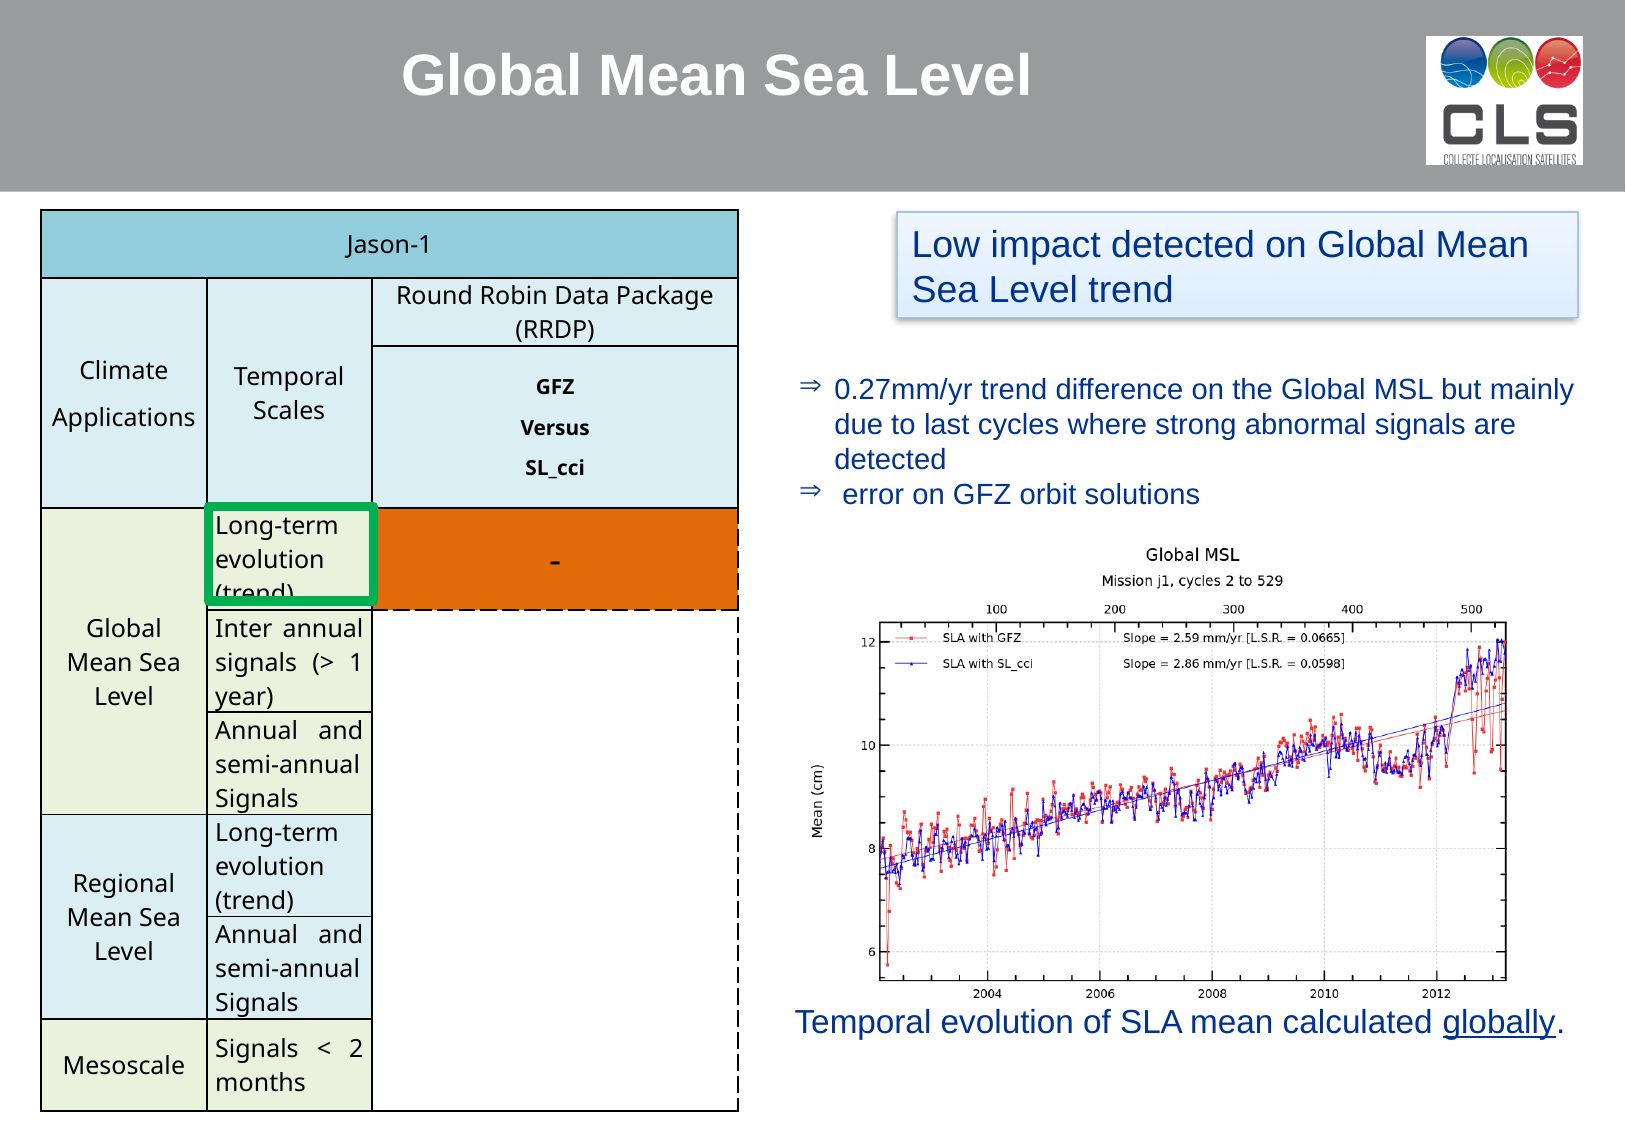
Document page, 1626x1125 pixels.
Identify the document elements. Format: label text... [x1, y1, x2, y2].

picture [782, 526, 1532, 1024]
table_cell Round Robin Data Package (RRDP) [373, 279, 737, 345]
table_cell Long-term evolution (trend) [208, 603, 371, 609]
table_cell Signals < 2 months [208, 1020, 371, 1110]
table_cell Mesoscale [42, 1020, 206, 1110]
table_cell --- [373, 509, 738, 610]
text_box Temporal evolution of SLA mean calculated globally. [779, 993, 1593, 1048]
table_cell [373, 610, 738, 1110]
table_cell Climate Applications [42, 279, 206, 507]
text_box [206, 505, 376, 603]
table_cell Regional Mean Sea Level [42, 815, 206, 1018]
text_box 0.27mm/yr trend difference on the Global MSL but mainly due to last cycles where strong abnormal signals are detected error on GFZ orbit solutions [784, 362, 1599, 518]
picture [1426, 36, 1583, 165]
text_box Global Mean Sea Level [386, 40, 1162, 119]
table_cell Temporal Scales [208, 279, 371, 505]
table_cell Annual and semi-annual Signals [208, 917, 371, 1018]
table_cell Long-term evolution (trend) [208, 815, 371, 916]
table_cell Global Mean Sea Level [42, 509, 206, 814]
table_cell Annual and semi-annual Signals [208, 713, 371, 814]
table_cell Inter annual signals (> 1 year) [208, 611, 371, 711]
text_box Low impact detected on Global Mean Sea Level trend [896, 211, 1579, 318]
table_header Jason-1 [42, 211, 737, 277]
table_cell GFZ Versus SL_cci [373, 347, 737, 507]
